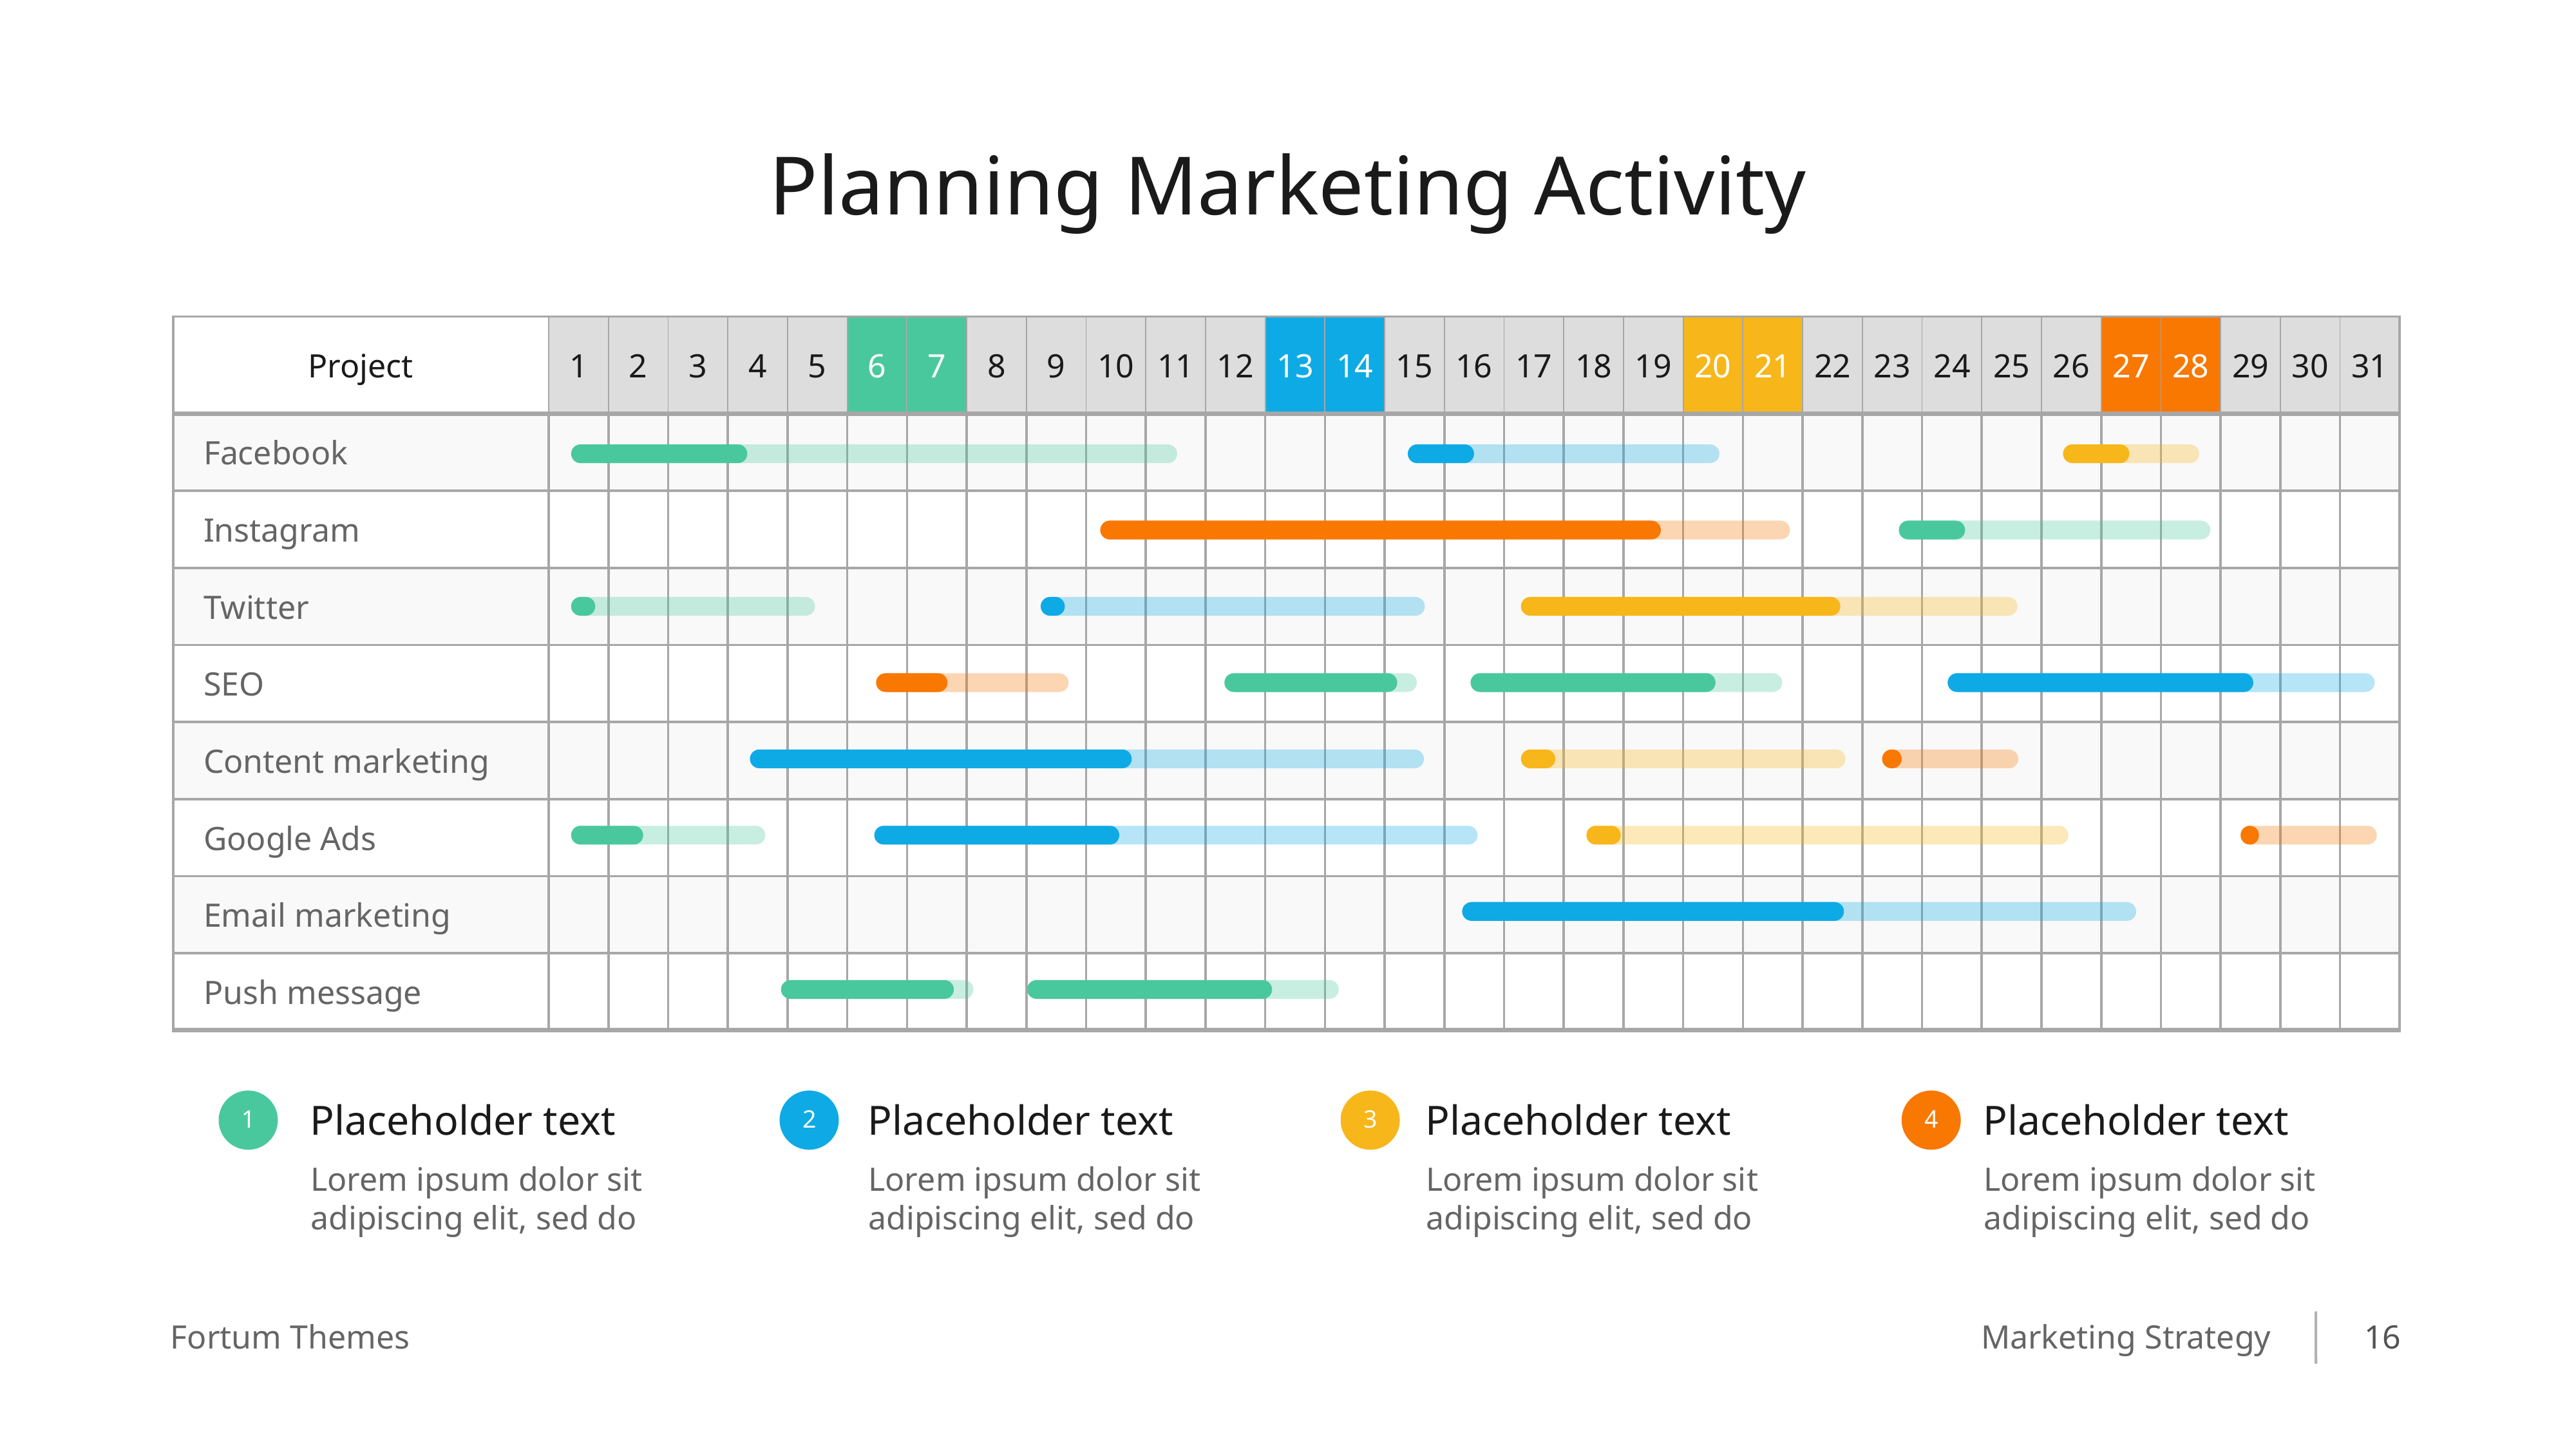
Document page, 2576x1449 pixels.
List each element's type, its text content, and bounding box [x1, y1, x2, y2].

table_cell [669, 954, 726, 1028]
table_header 10 [1086, 317, 1145, 412]
table_cell [1147, 800, 1204, 825]
table_cell [2043, 646, 2100, 673]
table_cell [1087, 800, 1144, 825]
table_cell [1326, 954, 1383, 1028]
table_cell [2043, 723, 2100, 798]
table_cell [1446, 416, 1503, 444]
table_cell [2103, 416, 2160, 444]
table_header 7 [907, 317, 966, 412]
table_cell [1505, 416, 1562, 444]
table_cell [1326, 492, 1383, 520]
table_cell [1266, 723, 1324, 749]
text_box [571, 596, 815, 616]
table_cell [1087, 769, 1144, 798]
table_cell [1446, 492, 1503, 520]
table_cell [1744, 922, 1801, 952]
table_cell [1923, 540, 1980, 567]
table_cell [968, 800, 1025, 825]
table_cell [1864, 922, 1921, 952]
text_box Lorem ipsum dolor sit adipiscing elit, sed do [863, 1153, 1231, 1242]
table_cell [1565, 416, 1622, 444]
table_cell [1983, 646, 2040, 673]
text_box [571, 825, 766, 845]
table_cell [1326, 416, 1383, 489]
table_cell [789, 769, 846, 798]
table_cell [789, 954, 846, 980]
table_cell [1684, 922, 1742, 952]
text_box Lorem ipsum dolor sit adipiscing elit, sed do [1978, 1153, 2346, 1242]
table_cell [1326, 845, 1383, 875]
table_cell [1625, 877, 1682, 902]
table_cell [1565, 569, 1622, 596]
table_cell [1446, 800, 1503, 875]
table_cell [1684, 845, 1742, 875]
table_cell [1684, 954, 1742, 1028]
table_cell [1147, 769, 1204, 798]
table_cell [1147, 723, 1204, 749]
table_cell Google Ads [175, 800, 547, 875]
table_cell [1804, 616, 1861, 644]
table_cell [1207, 999, 1264, 1028]
table_cell [2103, 464, 2160, 489]
table_cell [1625, 769, 1682, 798]
table_cell [1446, 569, 1503, 644]
table_cell [1207, 646, 1264, 721]
table_cell [1505, 646, 1562, 673]
table_cell [729, 723, 786, 798]
table_cell [1684, 416, 1742, 489]
table_cell [1266, 540, 1324, 567]
table_header 23 [1863, 317, 1922, 412]
table_cell [1147, 954, 1204, 980]
table_cell [789, 877, 846, 952]
table_cell [1565, 616, 1622, 644]
table_cell [1983, 954, 2040, 1028]
table_cell [610, 723, 667, 798]
table_cell [669, 492, 726, 567]
text_box Lorem ipsum dolor sit adipiscing elit, sed do [1421, 1153, 1788, 1242]
table_cell [789, 464, 846, 489]
table_cell [1087, 999, 1144, 1028]
text_box Placeholder text [1978, 1089, 2358, 1149]
table_cell [1923, 646, 1980, 721]
table_cell [729, 416, 786, 444]
table_cell [1864, 569, 1921, 596]
table_cell [848, 769, 906, 798]
table_cell [1983, 845, 2040, 875]
table_cell [1505, 954, 1562, 1028]
table_cell [2282, 723, 2339, 798]
text_box Placeholder text [862, 1089, 1243, 1149]
table_cell [2282, 877, 2339, 952]
table_header 28 [2161, 317, 2220, 412]
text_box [1586, 825, 2069, 845]
table_cell [968, 877, 1025, 952]
table_cell [2103, 800, 2160, 875]
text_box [1100, 520, 1790, 540]
table_cell [2222, 492, 2279, 567]
table_cell [1565, 540, 1622, 567]
table_cell [1923, 922, 1980, 952]
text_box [876, 673, 1069, 692]
table_cell [1625, 723, 1682, 749]
table_header 4 [728, 317, 787, 412]
table_cell [1625, 954, 1682, 1028]
table_cell [789, 569, 846, 644]
table_cell [2222, 723, 2279, 798]
table_cell [550, 800, 607, 875]
table_cell [550, 569, 607, 644]
table_cell [1864, 845, 1921, 875]
table_cell [908, 999, 965, 1028]
table_cell [2103, 692, 2160, 721]
table_header Project [175, 317, 548, 412]
table_cell [1505, 877, 1562, 902]
table_cell [1744, 416, 1801, 489]
table_cell [1326, 769, 1383, 798]
table_cell [1744, 845, 1801, 875]
table_cell [1804, 845, 1861, 875]
table_cell [1266, 800, 1324, 825]
table_cell [2103, 540, 2160, 567]
table_cell [2341, 646, 2398, 721]
table_cell [1744, 769, 1801, 798]
table_cell [848, 723, 906, 749]
table_header 22 [1803, 317, 1862, 412]
table_cell [2222, 692, 2279, 721]
table_cell [1028, 569, 1085, 644]
table_cell [1087, 416, 1144, 444]
table_cell [1923, 800, 1980, 825]
table_cell [2043, 922, 2100, 952]
table_cell [1983, 540, 2040, 567]
table_cell [1923, 416, 1980, 489]
table_cell [848, 464, 906, 489]
table_cell [2162, 800, 2219, 875]
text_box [1027, 980, 1340, 999]
table_cell [1266, 416, 1324, 489]
table_cell [848, 800, 906, 875]
table_cell [1565, 464, 1622, 489]
table_header 2 [609, 317, 668, 412]
table_cell [1028, 877, 1085, 952]
table_cell [908, 723, 965, 749]
table_cell [1446, 464, 1503, 489]
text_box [1520, 596, 2018, 616]
table_cell [1864, 954, 1921, 1028]
table_cell [789, 999, 846, 1028]
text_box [2240, 825, 2377, 845]
table_cell [1266, 692, 1324, 721]
table_cell [848, 569, 906, 644]
table_cell [1864, 800, 1921, 825]
table_header 8 [967, 317, 1026, 412]
table_cell [1625, 464, 1682, 489]
table_header 14 [1325, 317, 1384, 412]
table_cell [610, 646, 667, 721]
table_cell [729, 492, 786, 567]
table_header 17 [1504, 317, 1563, 412]
table_cell [2222, 416, 2279, 489]
table_cell [908, 492, 965, 567]
table_cell Content marketing [175, 723, 547, 798]
table_cell [550, 723, 607, 798]
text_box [217, 1090, 279, 1150]
table_cell [2162, 954, 2219, 1028]
table_cell [1386, 877, 1443, 952]
table_header 15 [1385, 317, 1444, 412]
table_cell [610, 569, 667, 596]
table_cell [610, 492, 667, 567]
table_cell [908, 464, 965, 489]
table_cell [1983, 416, 2040, 489]
table_cell [1744, 646, 1801, 721]
table_cell [1207, 769, 1264, 798]
table_cell [1147, 492, 1204, 520]
table_cell [1147, 646, 1204, 721]
table_cell [1625, 646, 1682, 673]
table_cell [1147, 416, 1204, 489]
table_cell [1266, 999, 1324, 1028]
table_cell [1625, 845, 1682, 875]
table_cell [1266, 492, 1324, 520]
table_cell [2222, 877, 2279, 952]
table_cell Email marketing [175, 877, 547, 952]
table_cell [2043, 540, 2100, 567]
table_cell [2103, 569, 2160, 644]
table_cell [1087, 464, 1144, 489]
table_cell [1207, 492, 1264, 520]
table_cell [1983, 692, 2040, 721]
table_cell [1147, 616, 1204, 644]
table_cell [2043, 569, 2100, 644]
table_cell [1804, 723, 1861, 798]
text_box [750, 749, 1425, 769]
table_cell [1864, 616, 1921, 644]
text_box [1462, 902, 2137, 922]
table_cell [1446, 954, 1503, 1028]
table_cell [729, 954, 786, 1028]
table_cell [1266, 646, 1324, 673]
table_cell [550, 416, 607, 489]
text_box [1040, 596, 1425, 616]
table_cell [1446, 877, 1503, 952]
table_cell [2282, 954, 2339, 1028]
table_cell [908, 692, 965, 721]
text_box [571, 444, 1178, 464]
table_cell [1147, 845, 1204, 875]
table_cell [2341, 569, 2398, 644]
table_cell [729, 616, 786, 644]
table_cell [1565, 646, 1622, 673]
table_cell [1565, 769, 1622, 798]
table_cell [2043, 954, 2100, 1028]
table_cell [968, 646, 1025, 673]
table_cell [1266, 569, 1324, 596]
table_cell [908, 769, 965, 798]
table_cell [550, 492, 607, 567]
table_cell Twitter [175, 569, 547, 644]
table_cell [1266, 616, 1324, 644]
table_cell [1147, 540, 1204, 567]
table_cell [1505, 492, 1562, 520]
table_cell [1207, 616, 1264, 644]
text_box Placeholder text [305, 1089, 685, 1149]
text_box Placeholder text [1420, 1089, 1801, 1149]
table_cell [1804, 922, 1861, 952]
table_cell [1684, 492, 1742, 520]
table_cell [1744, 569, 1801, 596]
table_cell [1565, 877, 1622, 902]
table_cell [1565, 800, 1622, 875]
table_cell [2341, 800, 2398, 875]
table_cell [1326, 877, 1383, 952]
table_cell [610, 416, 667, 444]
table_cell [669, 800, 726, 825]
table_cell [1326, 723, 1383, 749]
table_header 21 [1743, 317, 1802, 412]
table_cell [2282, 646, 2339, 673]
table_cell [968, 769, 1025, 798]
table_cell [1326, 616, 1383, 644]
table_cell [848, 999, 906, 1028]
table_cell [1087, 723, 1144, 749]
table_cell [1386, 416, 1443, 489]
table_header 9 [1027, 317, 1086, 412]
table_header 29 [2221, 317, 2280, 412]
table_cell [1207, 723, 1264, 749]
table_cell Instagram [175, 492, 547, 567]
table_cell [968, 845, 1025, 875]
table_header 20 [1684, 317, 1742, 412]
table_cell [1147, 569, 1204, 596]
table_cell [1923, 492, 1980, 520]
table_cell [908, 569, 965, 644]
table_cell [848, 492, 906, 567]
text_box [1224, 673, 1417, 692]
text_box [1899, 520, 2211, 540]
table_cell [968, 569, 1025, 644]
text_box Planning Marketing Activity [714, 129, 1862, 236]
table_cell [1446, 723, 1503, 798]
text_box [781, 980, 974, 999]
table_cell [1804, 800, 1861, 825]
table_cell [1326, 800, 1383, 825]
table_cell [1505, 800, 1562, 875]
table_cell [789, 723, 846, 749]
table_cell [908, 845, 965, 875]
table_cell [1923, 954, 1980, 1028]
table_cell [1923, 723, 1980, 749]
table_cell [550, 877, 607, 952]
table_cell [1804, 492, 1861, 567]
table_cell [1028, 999, 1085, 1028]
table_header 24 [1922, 317, 1981, 412]
table_cell [908, 954, 965, 980]
table_cell [2162, 692, 2219, 721]
table_cell [1625, 800, 1682, 825]
table_cell [1684, 616, 1742, 644]
table_cell [1147, 999, 1204, 1028]
table_cell [2043, 492, 2100, 520]
table_cell [2282, 416, 2339, 489]
table_cell [1266, 877, 1324, 952]
table_cell [2341, 492, 2398, 567]
table_cell [789, 416, 846, 444]
table_cell [1505, 692, 1562, 721]
table_cell [2162, 492, 2219, 567]
table_cell [1028, 464, 1085, 489]
table_cell [908, 877, 965, 952]
table_cell [1028, 954, 1085, 980]
table_cell [1625, 616, 1682, 644]
table_header 25 [1982, 317, 2041, 412]
table_cell [968, 954, 1025, 1028]
table_cell [1087, 877, 1144, 952]
table_cell [1625, 692, 1682, 721]
table_cell [1386, 646, 1443, 721]
table_cell [1684, 646, 1742, 673]
table_cell [1028, 800, 1085, 825]
table_cell [1744, 492, 1801, 567]
table_cell [789, 492, 846, 567]
table_cell [1983, 723, 2040, 798]
table_cell [1983, 922, 2040, 952]
table_cell [669, 723, 726, 798]
table_cell [1087, 569, 1144, 596]
table_cell [1028, 845, 1085, 875]
table_cell [2103, 954, 2160, 1028]
table_cell [1207, 954, 1264, 980]
table_header 18 [1564, 317, 1623, 412]
table_cell [2222, 569, 2279, 644]
table_cell [1326, 646, 1383, 673]
table_header 3 [668, 317, 727, 412]
table_cell [2103, 723, 2160, 798]
table_cell [1207, 800, 1264, 825]
table_cell [1207, 569, 1264, 596]
table_cell [1386, 723, 1443, 798]
table_cell [1207, 877, 1264, 952]
table_cell [1983, 569, 2040, 644]
table_header 1 [549, 317, 608, 412]
table_cell [1684, 877, 1742, 902]
table_header 30 [2281, 317, 2340, 412]
table_cell [1386, 800, 1443, 825]
table_cell [1446, 646, 1503, 721]
table_cell [2282, 800, 2339, 825]
table_cell [848, 954, 906, 980]
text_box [1900, 1090, 1963, 1150]
table_cell [1864, 492, 1921, 567]
table_cell [968, 692, 1025, 721]
table_cell [610, 877, 667, 952]
table_cell [1028, 416, 1085, 444]
table_cell Push message [175, 954, 547, 1028]
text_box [874, 825, 1478, 845]
table_cell [1087, 954, 1144, 980]
table_cell [2162, 416, 2219, 489]
table_cell [1505, 540, 1562, 567]
table_cell [1744, 800, 1801, 825]
table_cell [1028, 646, 1085, 721]
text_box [1520, 749, 1846, 769]
table_cell [1804, 416, 1861, 489]
table_cell [1744, 877, 1801, 902]
table_cell [1505, 464, 1562, 489]
table_cell [1804, 877, 1861, 902]
table_cell [1625, 492, 1682, 520]
table_cell [1207, 540, 1264, 567]
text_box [778, 1090, 840, 1150]
table_cell [1864, 877, 1921, 902]
table_cell [1147, 877, 1204, 952]
table_cell [1804, 569, 1861, 596]
table_header 26 [2042, 317, 2101, 412]
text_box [2063, 444, 2200, 464]
table_cell SEO [175, 646, 547, 721]
table_header 11 [1146, 317, 1205, 412]
table_cell [550, 646, 607, 721]
table_cell [1684, 723, 1742, 749]
table_cell [729, 464, 786, 489]
table_cell [1864, 723, 1921, 798]
table_cell [2282, 845, 2339, 875]
table_cell [1326, 540, 1383, 567]
table_cell [1028, 492, 1085, 567]
table_cell [2043, 877, 2100, 902]
table_cell [1505, 922, 1562, 952]
table_cell [1804, 646, 1861, 721]
table_cell [1028, 769, 1085, 798]
table_cell [2341, 416, 2398, 489]
text_box Lorem ipsum dolor sit adipiscing elit, sed do [305, 1153, 673, 1242]
table_cell [908, 416, 965, 444]
table_cell [1744, 616, 1801, 644]
table_header 6 [848, 317, 906, 412]
table_cell [610, 845, 667, 875]
table_header 27 [2102, 317, 2161, 412]
table_cell [1565, 723, 1622, 749]
table_cell [2162, 723, 2219, 798]
table_cell [2282, 692, 2339, 721]
table_cell [669, 569, 726, 596]
table_cell [1266, 845, 1324, 875]
table_cell [1446, 540, 1503, 567]
table_cell [669, 616, 726, 644]
table_cell [2162, 569, 2219, 644]
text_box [1407, 444, 1720, 464]
table_cell [1923, 569, 1980, 596]
table_cell [1684, 769, 1742, 798]
table_cell [1864, 416, 1921, 489]
table_cell [1744, 723, 1801, 749]
table_cell [1326, 692, 1383, 721]
table_cell [669, 416, 726, 444]
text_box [1882, 749, 2019, 769]
table_cell [1804, 954, 1861, 1028]
table_cell [610, 800, 667, 825]
table_header 31 [2340, 317, 2398, 412]
slide_number 16 [2330, 1311, 2435, 1365]
table_cell [1744, 954, 1801, 1028]
table_cell [1207, 416, 1264, 489]
table_cell [1864, 646, 1921, 721]
table_cell [1087, 845, 1144, 875]
table_cell [908, 800, 965, 825]
table_cell [848, 877, 906, 952]
table_header 12 [1206, 317, 1265, 412]
table_cell [1386, 954, 1443, 1028]
table_cell [1684, 800, 1742, 825]
table_cell [2162, 646, 2219, 673]
table_cell [1386, 540, 1443, 567]
table_cell [1505, 569, 1562, 644]
table_cell [729, 800, 786, 875]
table_cell [550, 954, 607, 1028]
table_cell [669, 877, 726, 952]
table_cell [2043, 692, 2100, 721]
table_cell [1326, 569, 1383, 596]
table_cell [1923, 616, 1980, 644]
table_cell [1505, 723, 1562, 798]
table_cell [848, 416, 906, 444]
table_cell [669, 646, 726, 721]
table_cell [1625, 922, 1682, 952]
table_cell [968, 723, 1025, 749]
table_cell [1266, 769, 1324, 798]
table_cell [1565, 954, 1622, 1028]
table_cell [968, 464, 1025, 489]
table_cell [789, 646, 846, 721]
table_cell [1565, 692, 1622, 721]
table_cell [1386, 845, 1443, 875]
table_cell [789, 800, 846, 875]
table_cell [610, 616, 667, 644]
table_cell [729, 877, 786, 952]
table_cell [2103, 492, 2160, 520]
table_cell [848, 646, 906, 721]
table_cell [1983, 877, 2040, 902]
table_cell [669, 845, 726, 875]
table_cell [1565, 922, 1622, 952]
table_cell [2282, 569, 2339, 644]
table_cell [729, 569, 786, 596]
table_header 19 [1624, 317, 1683, 412]
table_cell [2103, 646, 2160, 673]
table_cell [669, 464, 726, 489]
table_header 16 [1445, 317, 1504, 412]
table_cell [2222, 800, 2279, 875]
table_cell [1087, 646, 1144, 721]
table_header 13 [1266, 317, 1324, 412]
table_cell [1625, 569, 1682, 596]
table_cell [1207, 845, 1264, 875]
table_cell [1684, 540, 1742, 567]
table_cell [1625, 416, 1682, 444]
table_cell [1565, 492, 1622, 520]
table_cell [2341, 954, 2398, 1028]
table_cell [1923, 877, 1980, 902]
table_cell [2103, 877, 2160, 952]
table_cell [2341, 877, 2398, 952]
table_cell [1386, 569, 1443, 644]
table_cell [968, 416, 1025, 444]
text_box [1470, 673, 1783, 692]
table_cell [1983, 800, 2040, 825]
table_cell [968, 492, 1025, 567]
table_cell [1684, 692, 1742, 721]
table_cell [1983, 492, 2040, 520]
table_cell [1386, 492, 1443, 520]
table_cell [1087, 616, 1144, 644]
table_cell [2282, 492, 2339, 567]
table_cell [1684, 569, 1742, 596]
table_cell [1266, 954, 1324, 980]
table_cell [2222, 646, 2279, 673]
table_cell [1028, 723, 1085, 749]
table_cell [1625, 540, 1682, 567]
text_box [1339, 1090, 1401, 1150]
table_cell [2222, 954, 2279, 1028]
table_cell [2043, 800, 2100, 875]
table_cell [2043, 416, 2100, 489]
table_cell [610, 464, 667, 489]
table_cell [1923, 769, 1980, 798]
table_cell [2341, 723, 2398, 798]
table_cell [1087, 492, 1144, 567]
table_cell [908, 646, 965, 673]
table_cell Facebook [175, 416, 547, 489]
table_cell [729, 646, 786, 721]
table_header 5 [788, 317, 847, 412]
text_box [1947, 673, 2375, 692]
table_cell [2162, 877, 2219, 952]
table_cell [1923, 845, 1980, 875]
table_cell [610, 954, 667, 1028]
